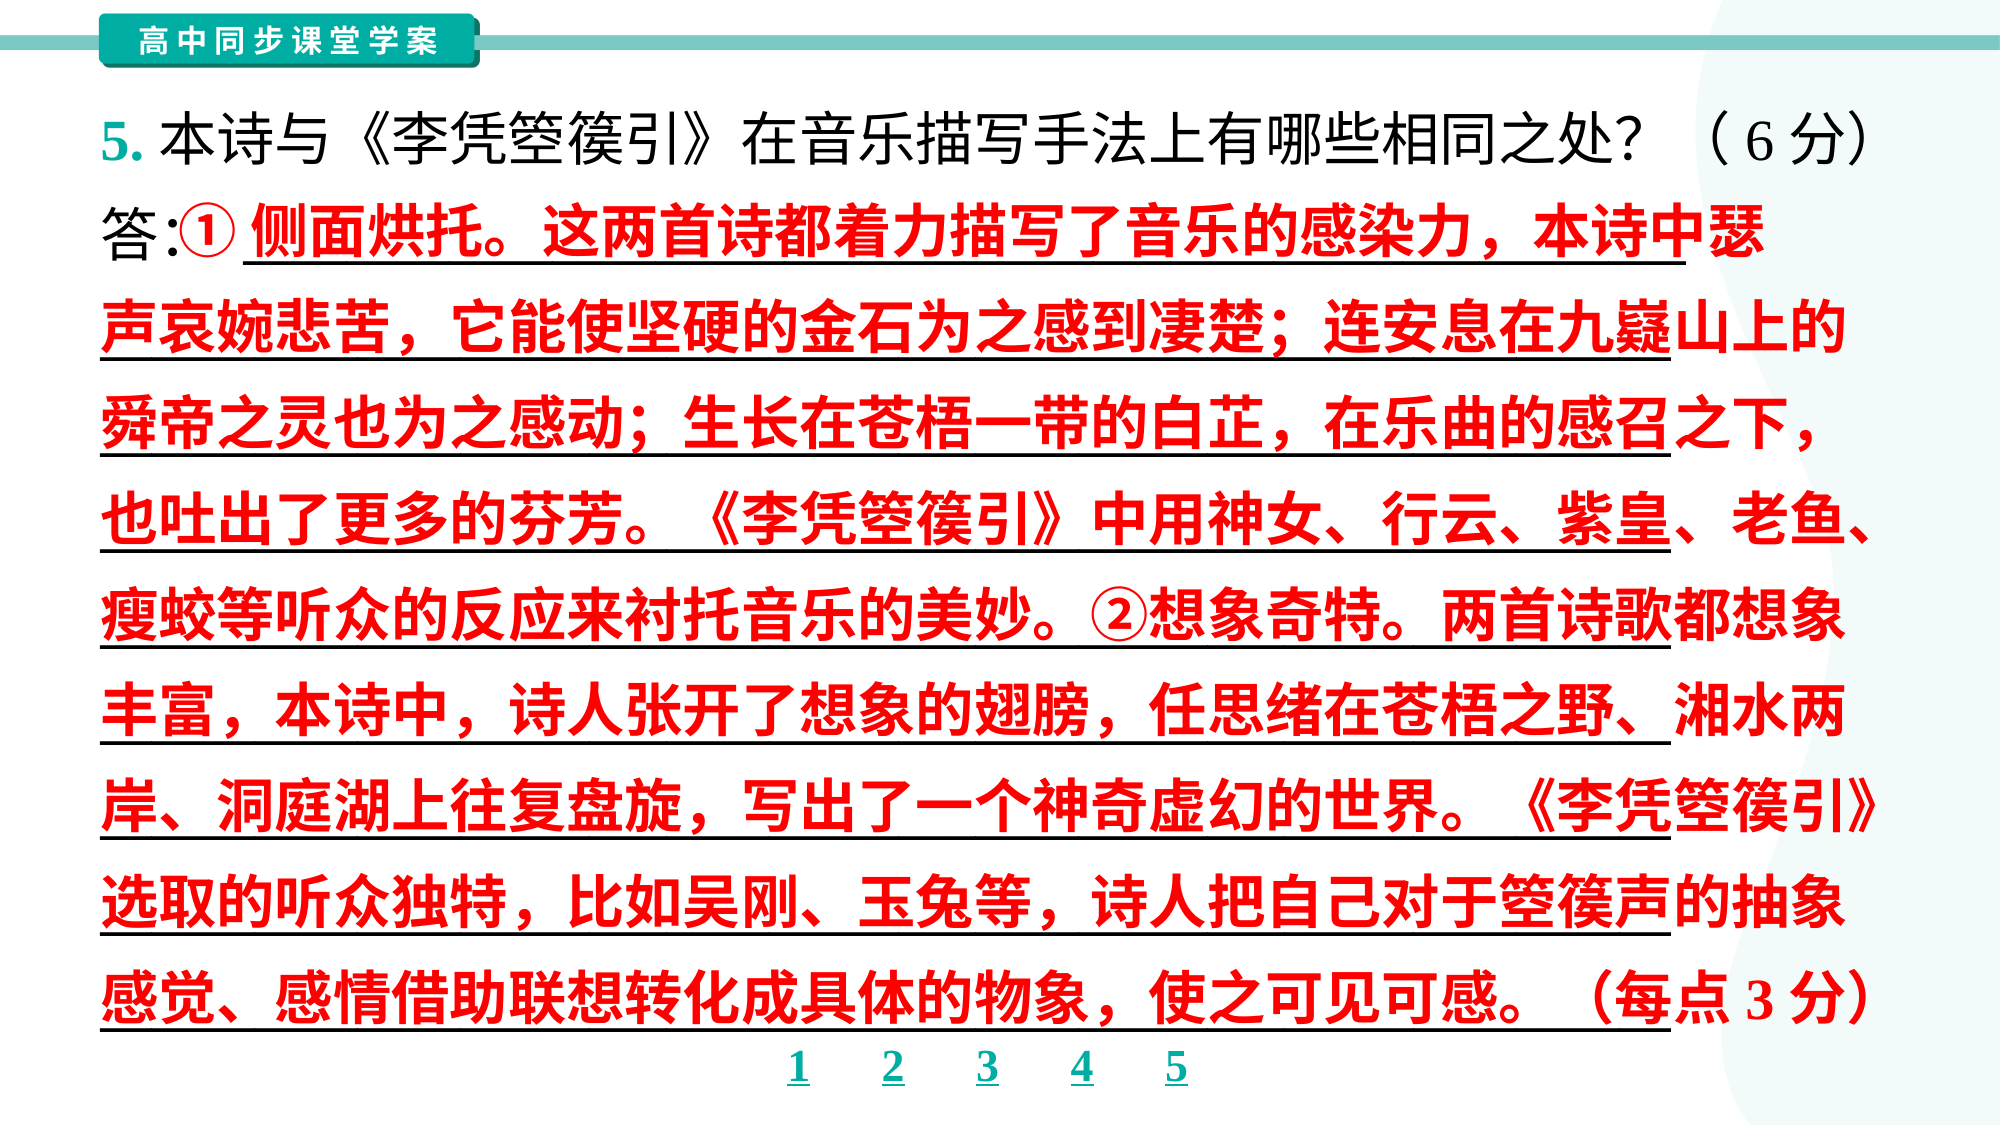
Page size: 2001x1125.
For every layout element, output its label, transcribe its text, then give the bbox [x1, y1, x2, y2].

text_box ①侧面烘托。这两首诗都着力描写了音乐的感染力，本诗中瑟 声哀婉悲苦，它能使坚硬的金石为之感到凄楚；连安息在九嶷山上的 舜帝之灵也为之感动；生长在苍梧一带的白芷，在乐曲的感召之下， 也吐出了更多的芬芳。《李凭箜篌引》中用神女、行云、紫皇、老鱼、 瘦蛟等听众的反应来衬托音乐的美妙。②想象奇特。两首诗歌都想象 丰富，本诗中，诗人张开了想象的翅膀，任思绪在苍梧之野、湘水两 岸、洞庭湖上往复盘旋，写出了一个神奇虚幻的世界。《李凭箜篌引》 选取的听众独特，比如吴刚、玉兔等，诗人把自己对于箜篌声的抽象 感觉、感情借助联想转化成具体的物象，使之可见可感。（每点3分） [100, 168, 1899, 1031]
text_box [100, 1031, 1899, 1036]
text_box 5.本诗与《李凭箜篌引》在音乐描写手法上有哪些相同之处？（6分） 答： ________________________________________________________ _____________________________________________________________ _____________________________________________________________ _____________________________________________________________ _____________________________________________________________ _____________________________________________________________ _____________________________________________________________ _____________________________________________________________ _____________________________________________________________ [100, 76, 1899, 168]
picture [0, 0, 2000, 1125]
